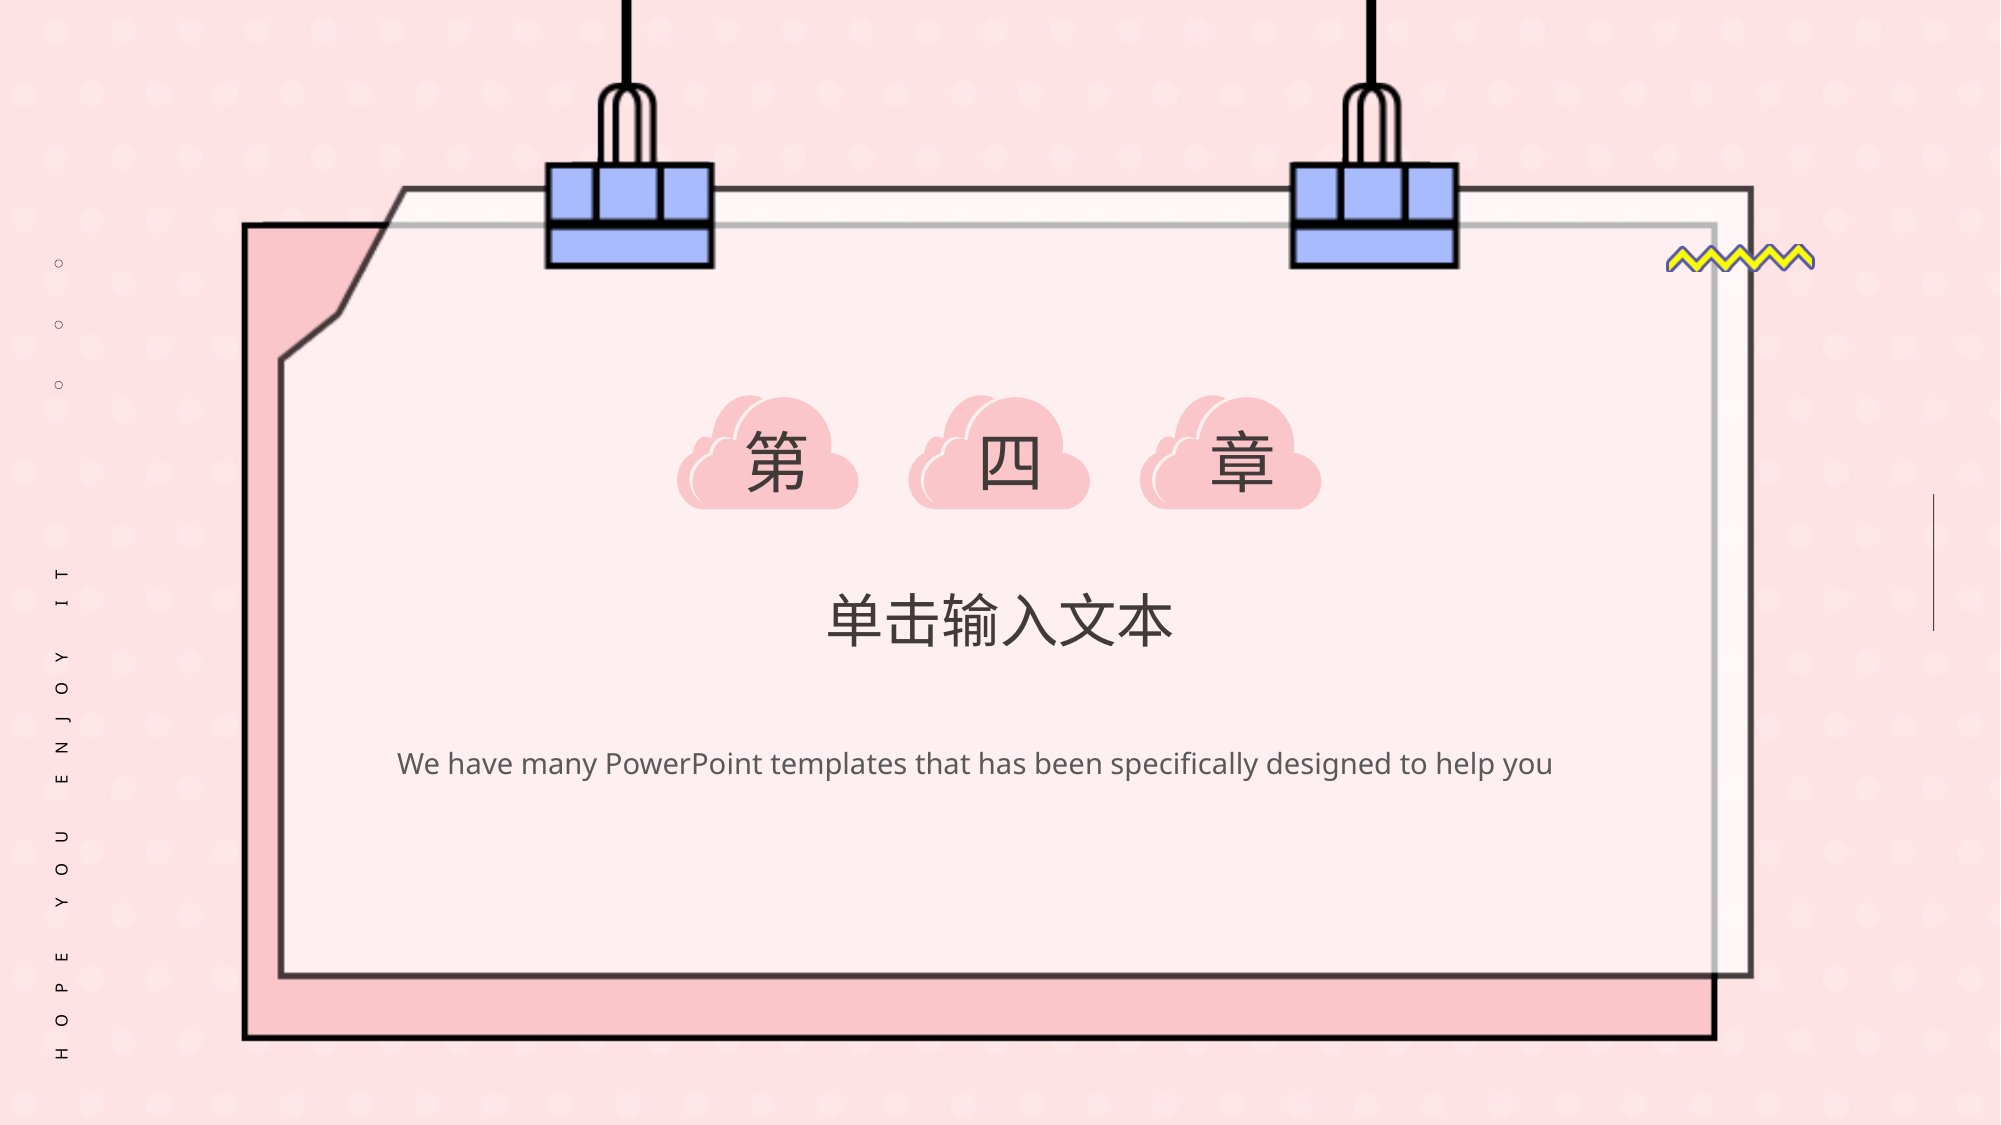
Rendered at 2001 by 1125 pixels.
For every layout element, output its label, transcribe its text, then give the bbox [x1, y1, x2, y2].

text_box HOPE YOU ENJOY IT [43, 555, 79, 1076]
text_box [908, 395, 1090, 510]
text_box [53, 380, 64, 390]
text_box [1139, 395, 1322, 510]
text_box [53, 258, 64, 269]
text_box [53, 319, 64, 330]
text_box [677, 395, 859, 510]
picture [0, 0, 2001, 1125]
